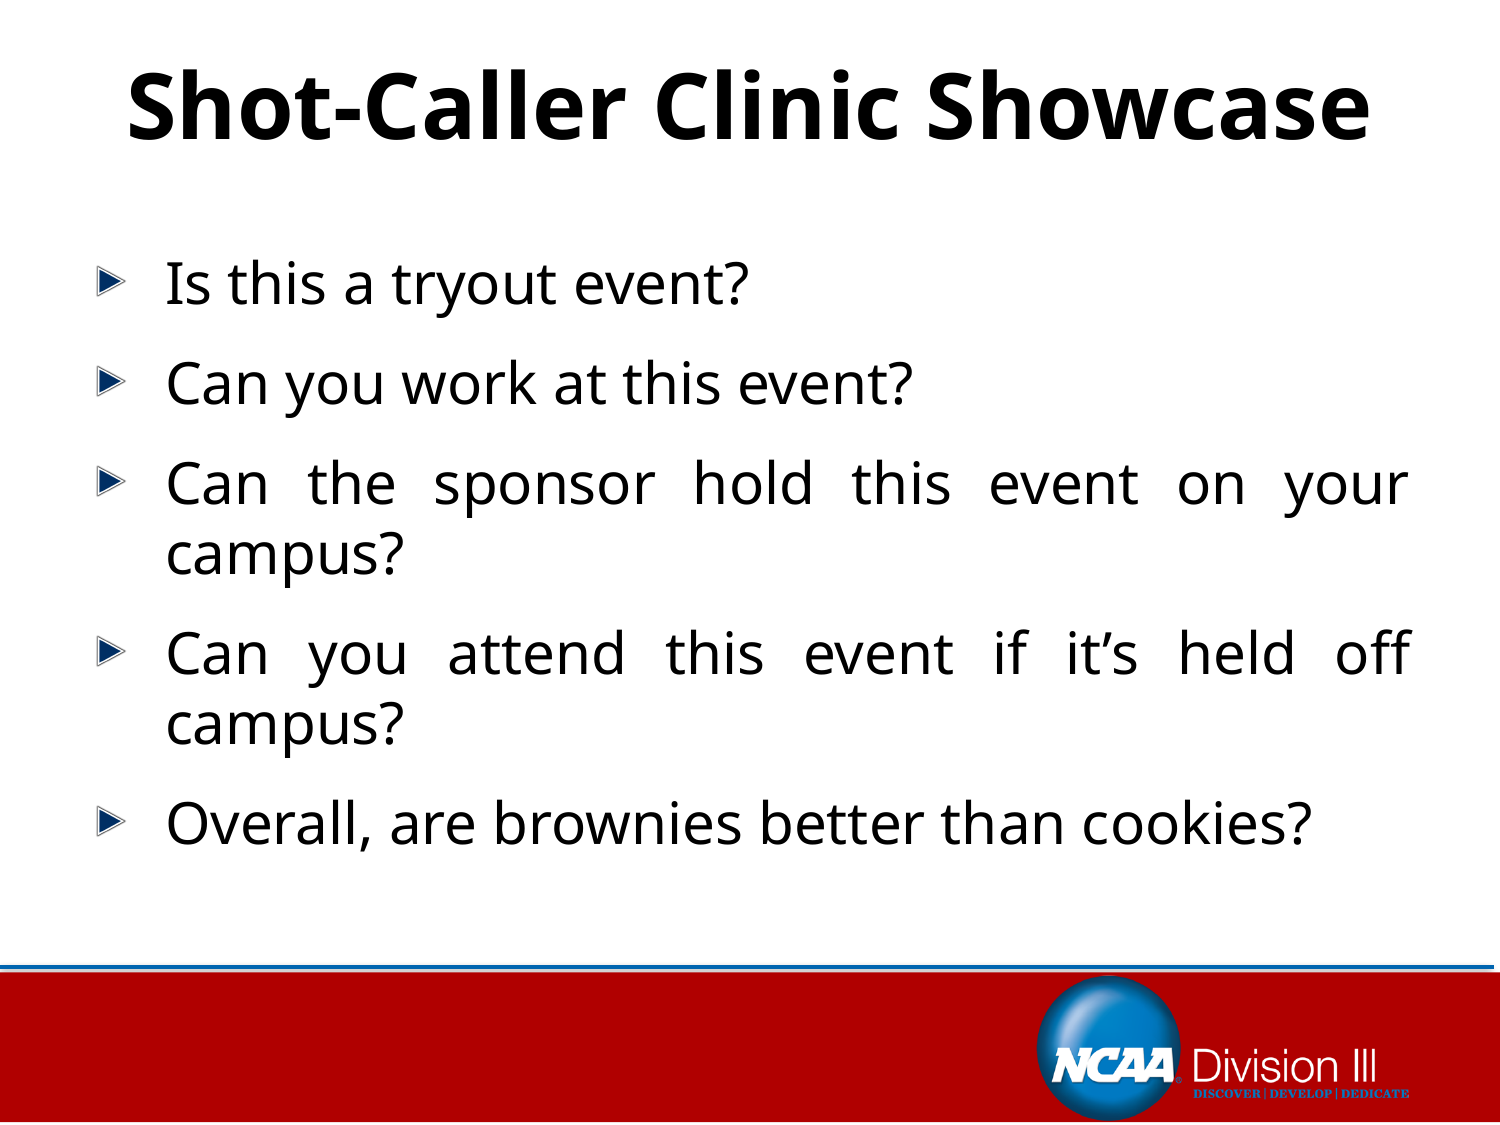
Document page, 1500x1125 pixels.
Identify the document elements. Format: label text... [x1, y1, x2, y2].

picture [90, 360, 131, 402]
picture [90, 460, 131, 502]
picture [90, 260, 131, 302]
title Shot-Caller Clinic Showcase [75, 45, 1425, 160]
picture [90, 800, 131, 842]
list Is this a tryout event? Can you work at this event? Can the sponsor hold this event on your campus? Can you attend this event if it’s held off campus? Overall, are brownies better than cookies? [75, 238, 1425, 941]
picture [1021, 947, 1423, 1125]
picture [90, 630, 131, 672]
